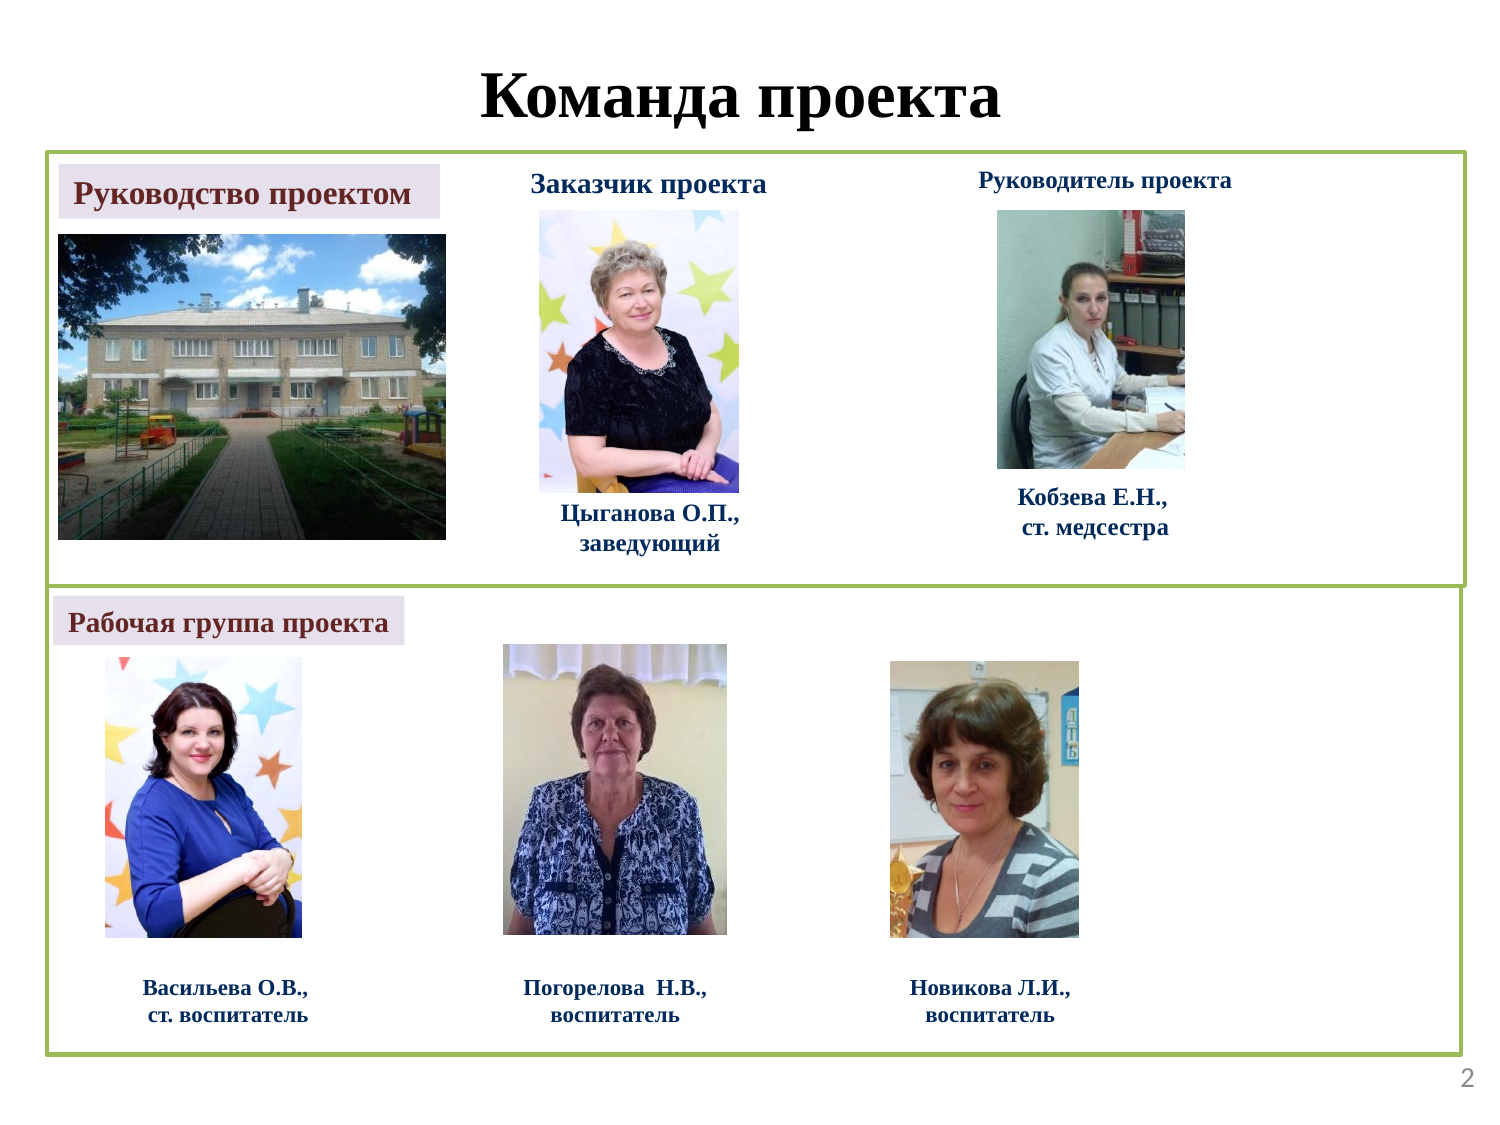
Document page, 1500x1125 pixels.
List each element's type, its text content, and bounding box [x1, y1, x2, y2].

text_box Руководитель проекта [843, 164, 1266, 195]
text_box Кобзева Е.Н., ст. медсестра [890, 480, 1301, 541]
text_box Рабочая группа проекта [53, 595, 405, 646]
text_box Цыганова О.П., заведующий [530, 496, 771, 557]
picture [538, 210, 739, 493]
text_box Заказчик проекта [524, 163, 774, 200]
picture [503, 644, 727, 935]
picture [997, 210, 1185, 469]
text_box [45, 588, 1463, 1057]
slide_number 2 [1139, 1045, 1490, 1106]
picture [58, 234, 446, 541]
text_box Руководство проектом [58, 163, 440, 219]
text_box Погорелова Н.В., воспитатель [480, 972, 750, 1028]
title Команда проекта [40, 54, 1459, 127]
text_box Васильева О.В., ст. воспитатель [93, 972, 364, 1028]
text_box Новикова Л.И., воспитатель [867, 972, 1114, 1028]
picture [890, 661, 1079, 938]
text_box [45, 150, 1467, 588]
picture [105, 657, 302, 938]
